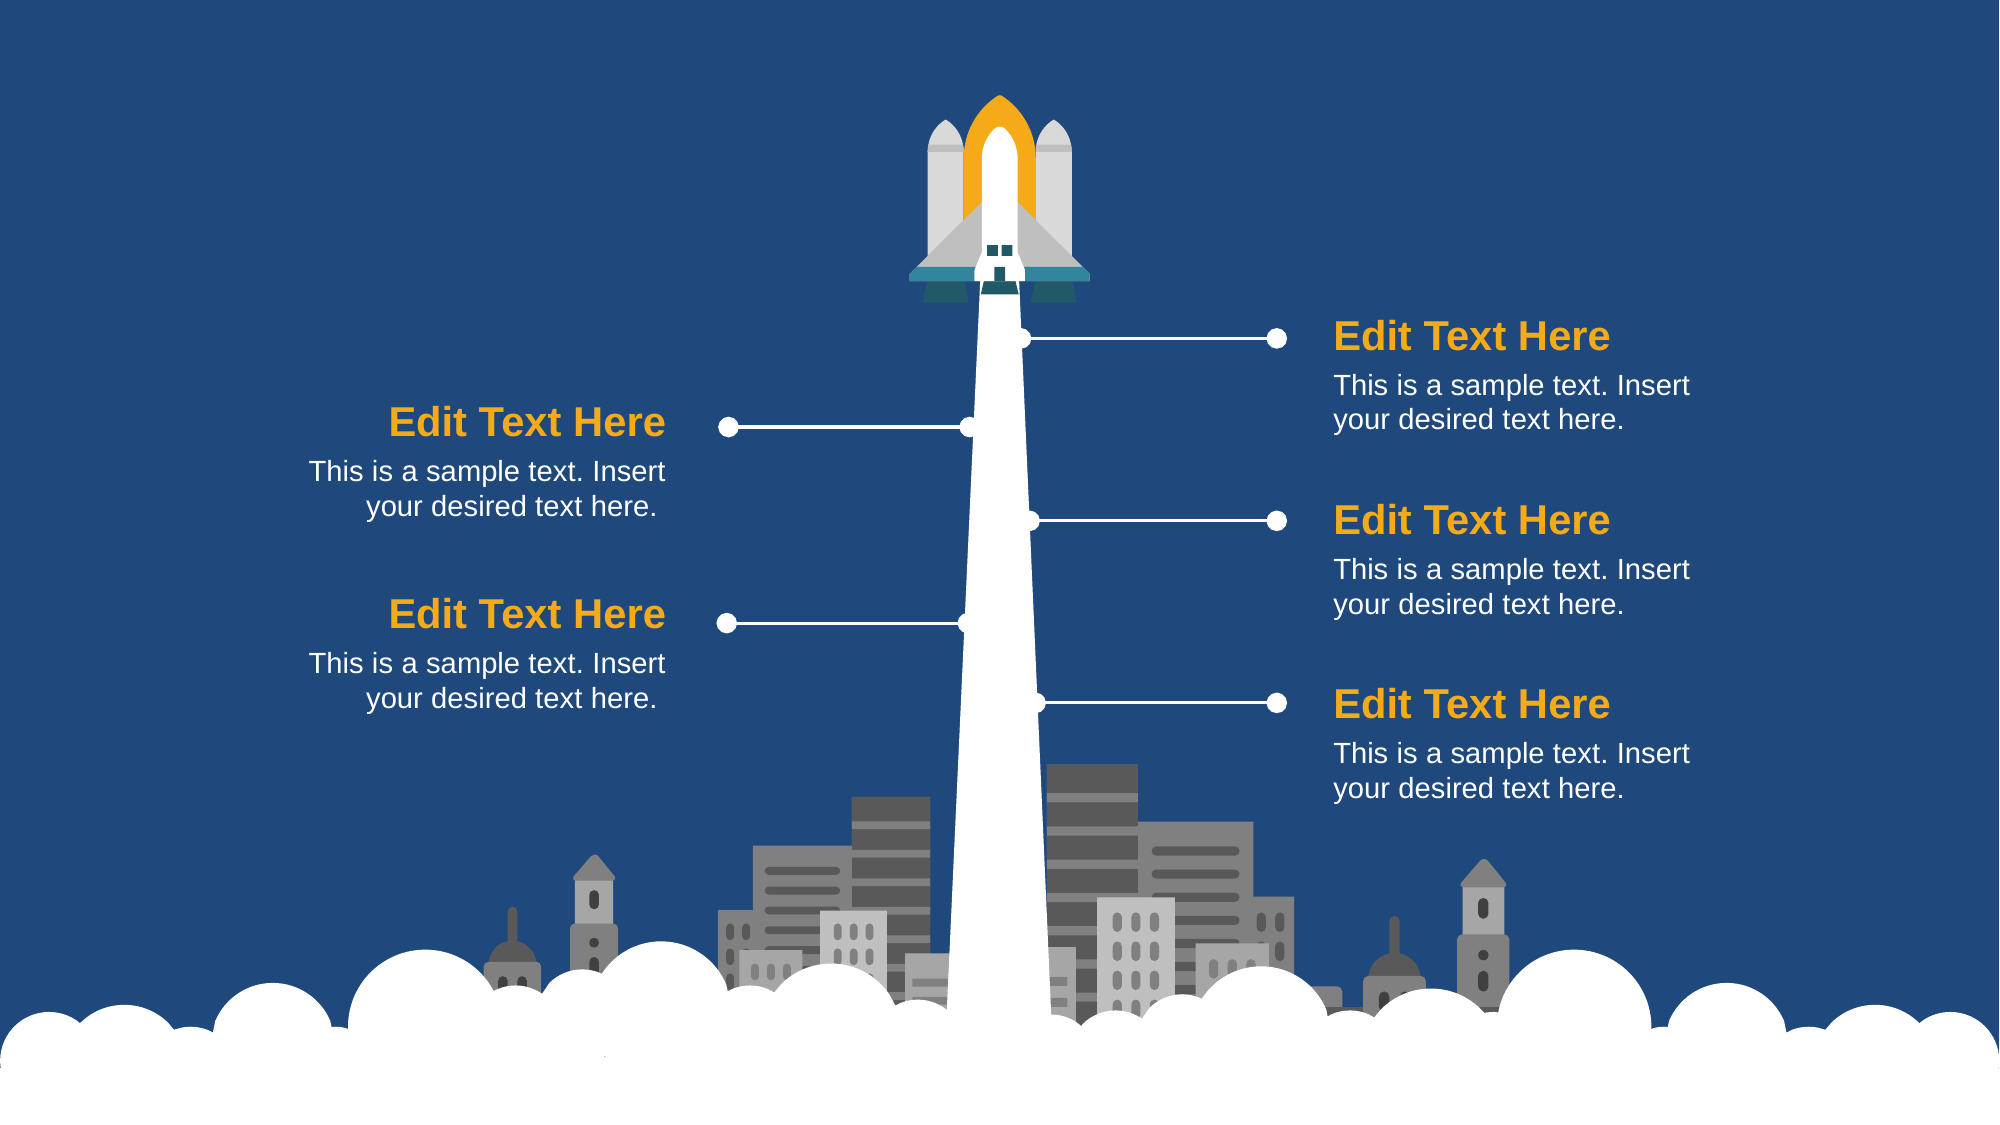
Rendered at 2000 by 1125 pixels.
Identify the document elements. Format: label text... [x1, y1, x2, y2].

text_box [0, 949, 2000, 1125]
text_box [717, 764, 1295, 939]
text_box This is a sample text. Insert your desired text here. [1318, 551, 1758, 628]
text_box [404, 941, 1626, 949]
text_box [1299, 854, 1588, 939]
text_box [909, 94, 1090, 303]
text_box This is a sample text. Insert your desired text here. [1318, 735, 1758, 812]
text_box Edit Text Here [241, 387, 681, 452]
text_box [411, 854, 712, 939]
text_box This is a sample text. Insert your desired text here. [241, 645, 681, 723]
text_box [956, 310, 1043, 763]
text_box Edit Text Here [1318, 669, 1758, 735]
text_box Edit Text Here [241, 579, 681, 645]
text_box This is a sample text. Insert your desired text here. [1318, 366, 1758, 444]
text_box Edit Text Here [1318, 301, 1758, 366]
text_box Edit Text Here [1318, 485, 1758, 551]
text_box This is a sample text. Insert your desired text here. [241, 452, 681, 530]
